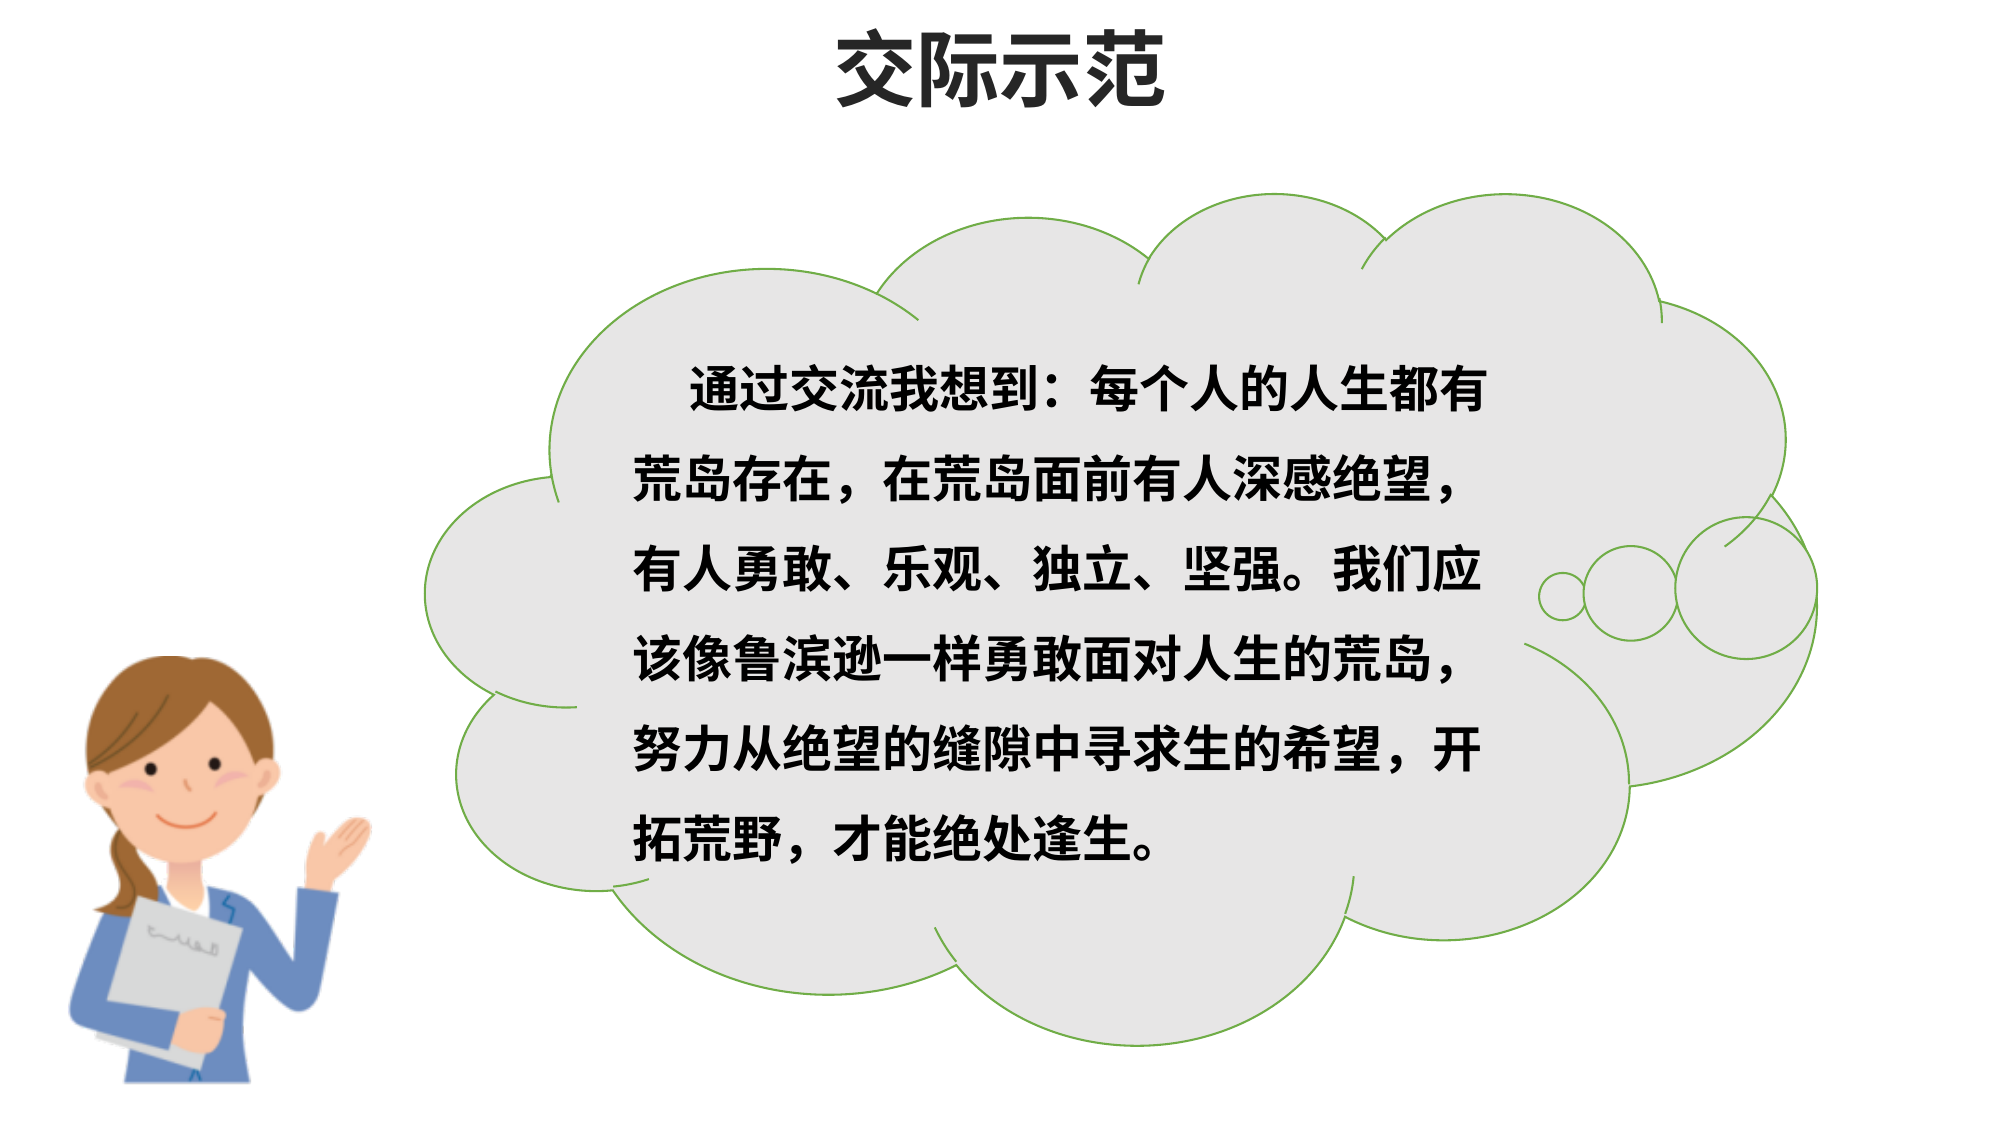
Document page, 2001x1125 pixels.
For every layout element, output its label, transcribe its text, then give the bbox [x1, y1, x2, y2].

picture [0, 656, 426, 1088]
text_box 通过交流我想到：每个人的人生都有荒岛存在，在荒岛面前有人深感绝望，有人勇敢、乐观、独立、坚强。我们应该像鲁滨逊一样勇敢面对人生的荒岛，努力从绝望的缝隙中寻求生的希望，开拓荒野，才能绝处逢生。 [423, 192, 1819, 1047]
title 交际示范 [137, 0, 1863, 136]
